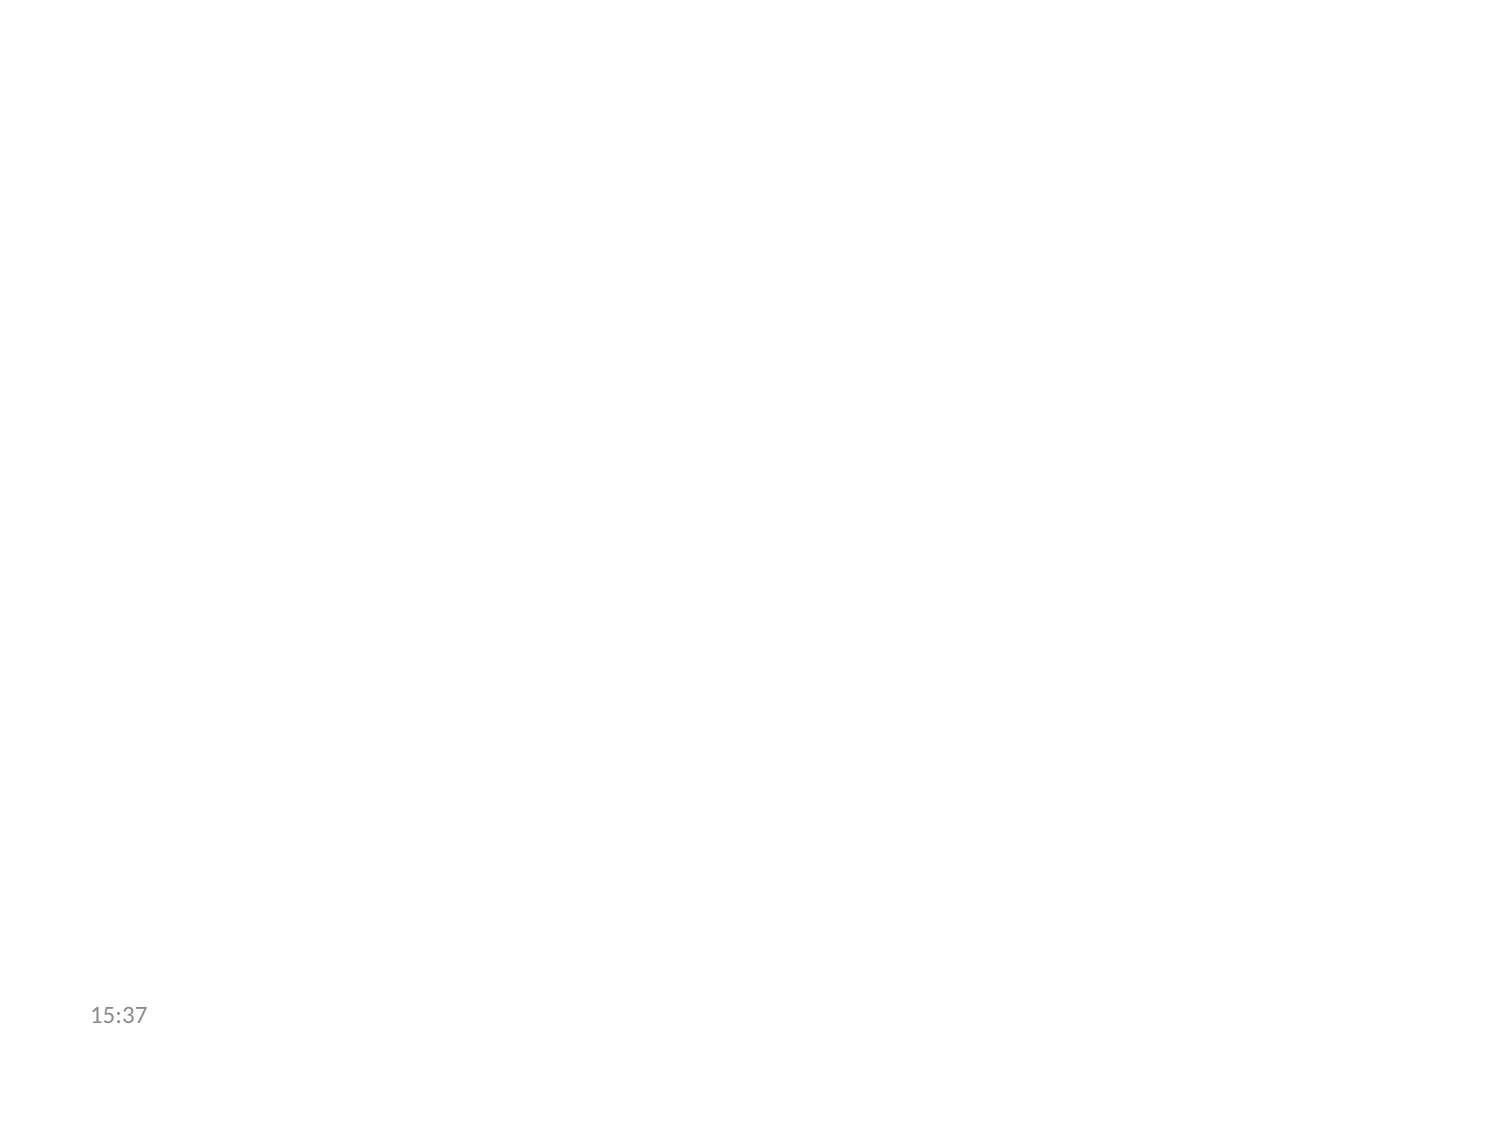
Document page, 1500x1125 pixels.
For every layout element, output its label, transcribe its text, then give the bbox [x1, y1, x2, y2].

text_box 15:35 [75, 983, 425, 1044]
